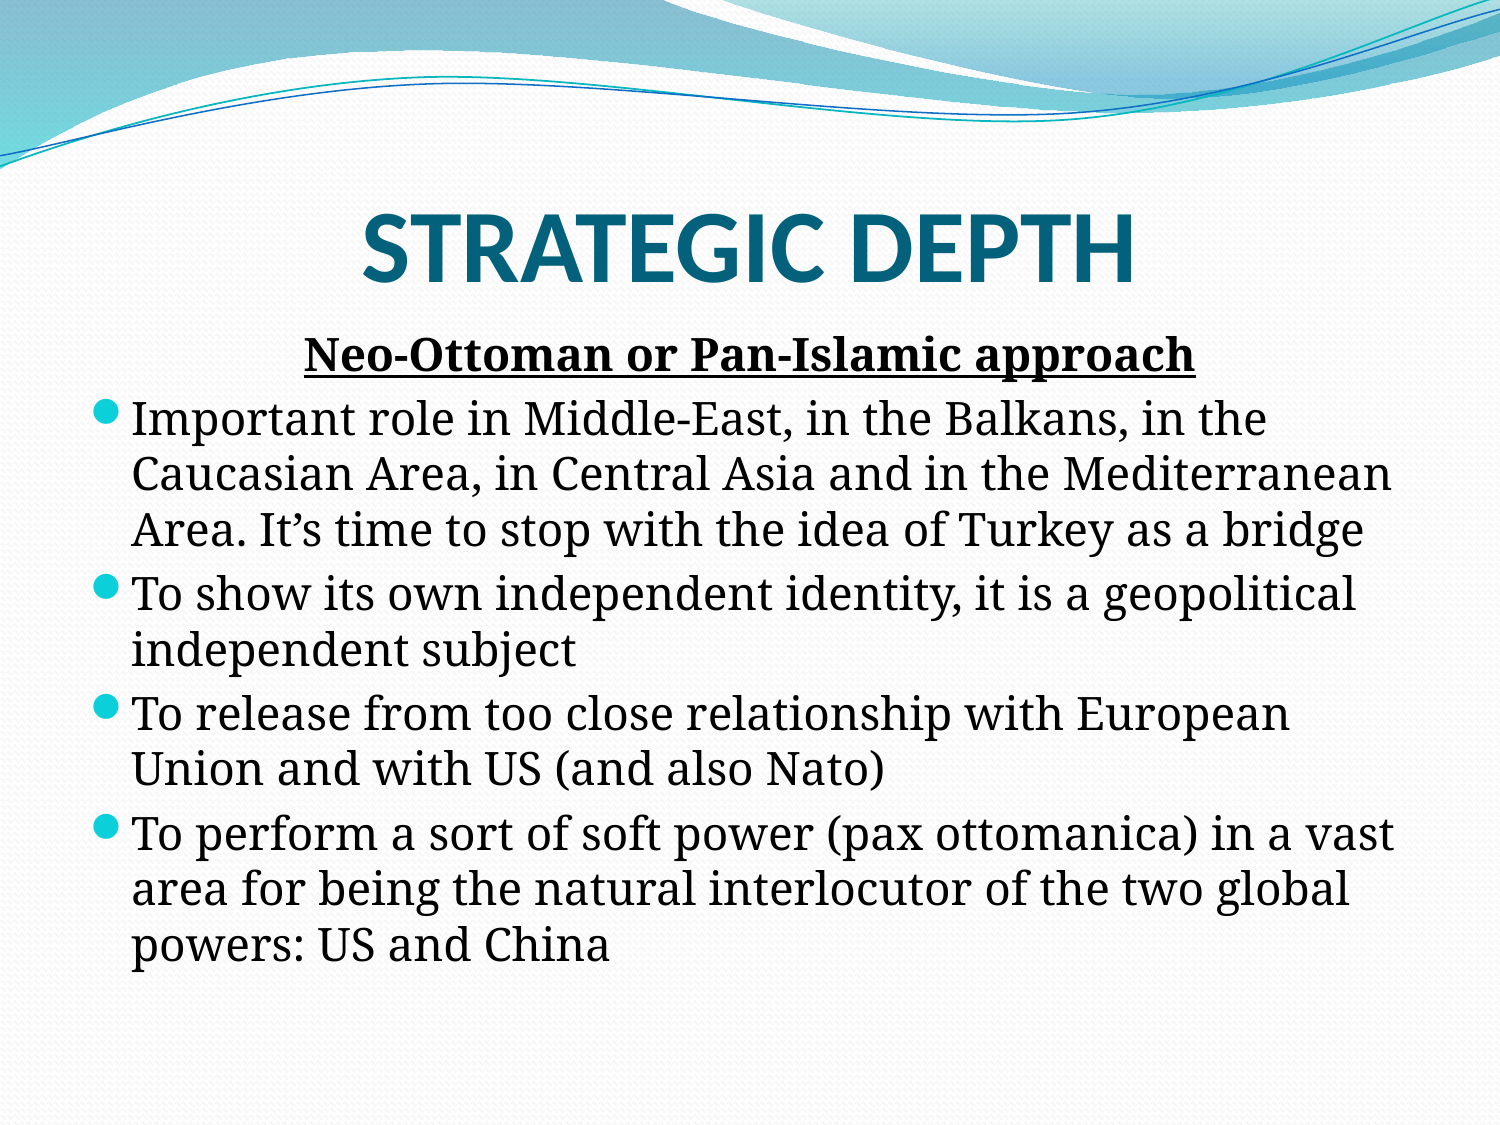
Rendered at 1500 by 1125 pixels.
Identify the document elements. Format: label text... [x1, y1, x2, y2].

list Neo-Ottoman or Pan-Islamic approach Important role in Middle-East, in the Balkans, in the Caucasian Area, in Central Asia and in the Mediterranean Area. It’s time to stop with the idea of Turkey as a bridge To show its own independent identity, it is a geopolitical independent subject To release from too close relationship with European Union and with US (and also Nato) To perform a sort of soft power (pax ottomanica) in a vast area for being the natural interlocutor of the two global powers: US and China [75, 317, 1425, 1038]
title STRATEGIC DEPTH [75, 115, 1425, 303]
